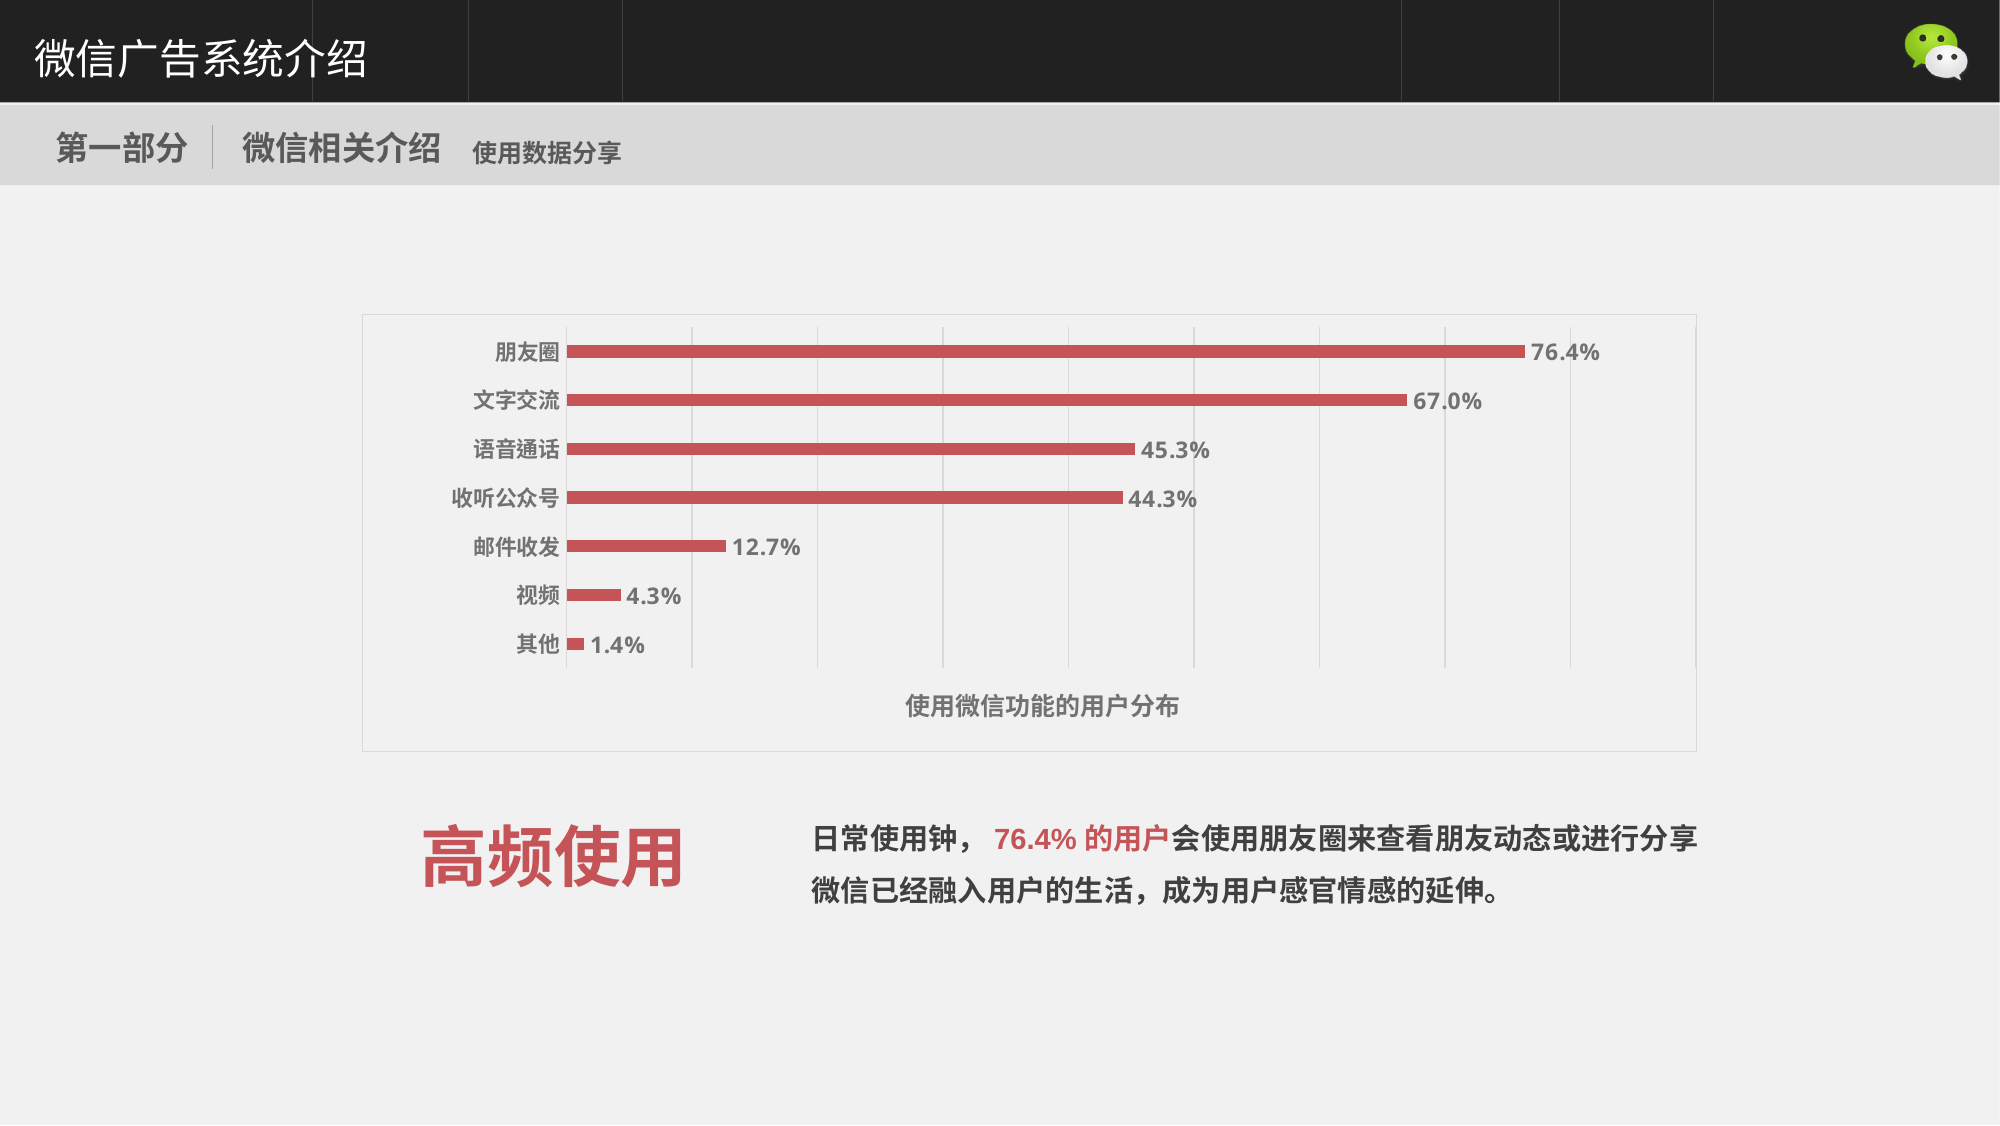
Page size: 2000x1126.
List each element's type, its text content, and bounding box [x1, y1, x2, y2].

text_box 高频使用 [405, 807, 729, 902]
picture [1890, 12, 1980, 97]
text_box 日常使用钟，76.4%的用户会使用朋友圈来查看朋友动态或进行分享 微信已经融入用户的生活，成为用户感官情感的延伸。 [796, 795, 1756, 915]
chart [361, 314, 1698, 752]
list 微信广告系统介绍 [19, 19, 882, 98]
text_box 使用数据分享 [457, 129, 754, 175]
list 第一部分 [40, 119, 209, 176]
title 微信相关介绍 [227, 119, 693, 176]
